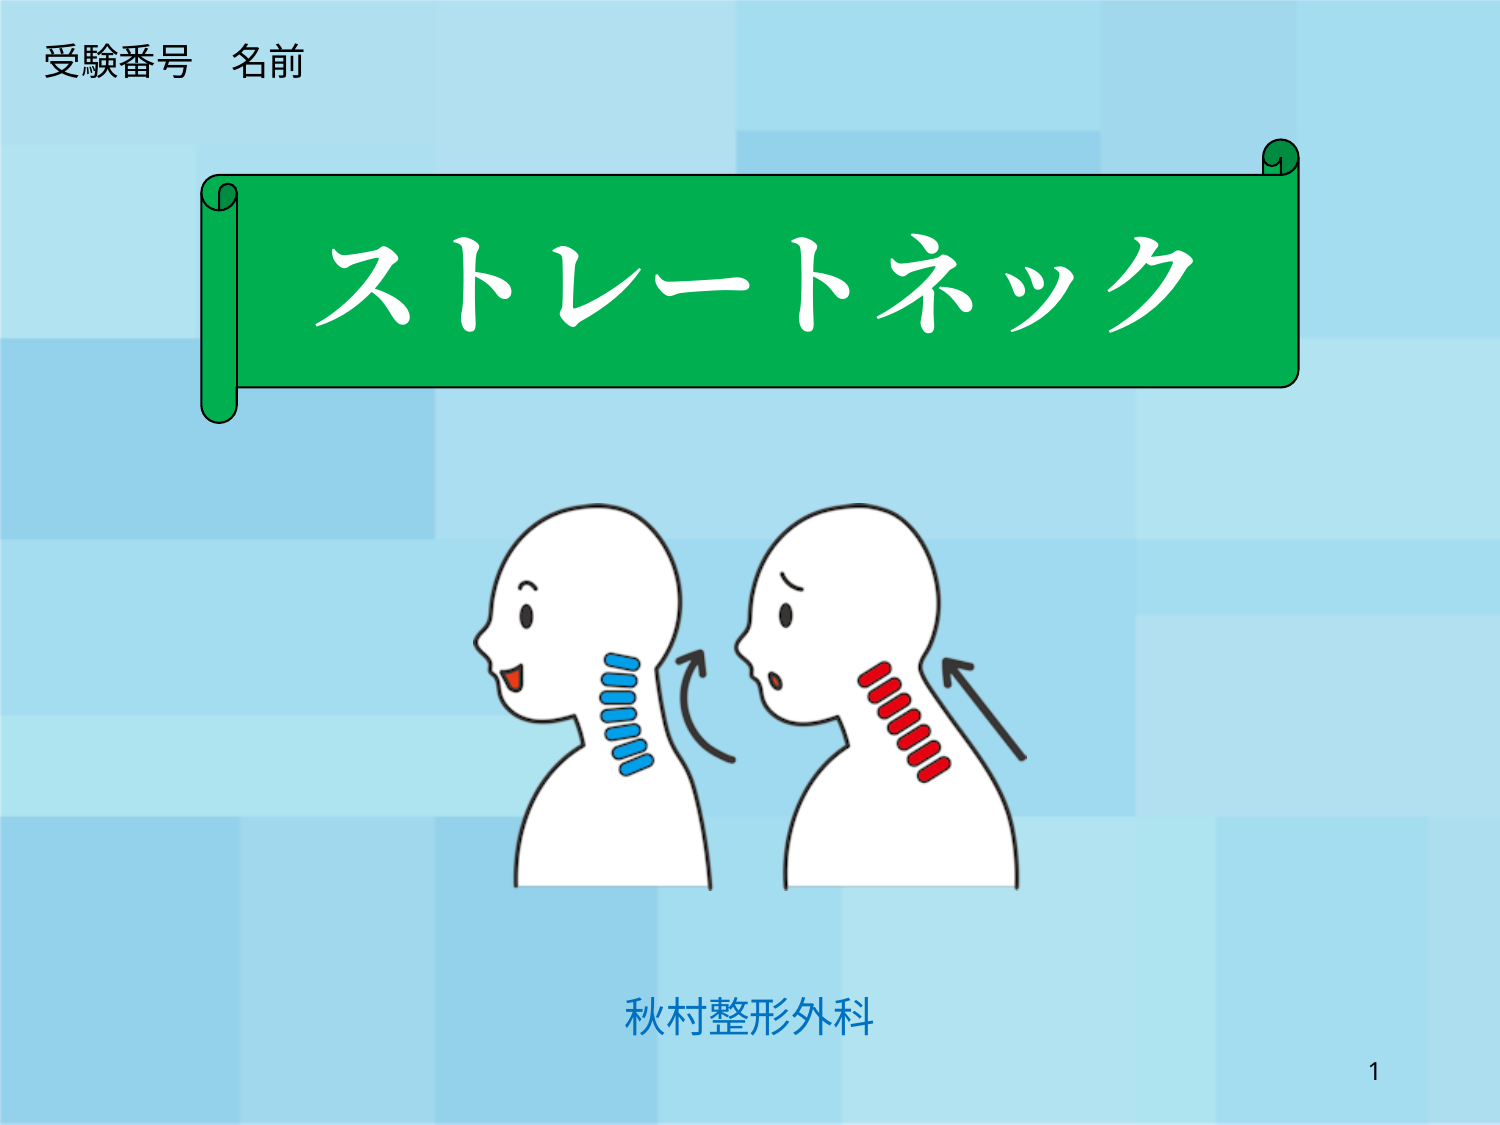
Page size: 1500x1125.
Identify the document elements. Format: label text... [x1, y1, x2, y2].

slide_number 1 [1059, 1042, 1397, 1103]
text_box 秋村整形外科 [609, 983, 891, 1049]
text_box 受験番号 名前 [28, 30, 321, 91]
text_box ストレートネック [200, 138, 1300, 424]
picture [0, 0, 1500, 1125]
